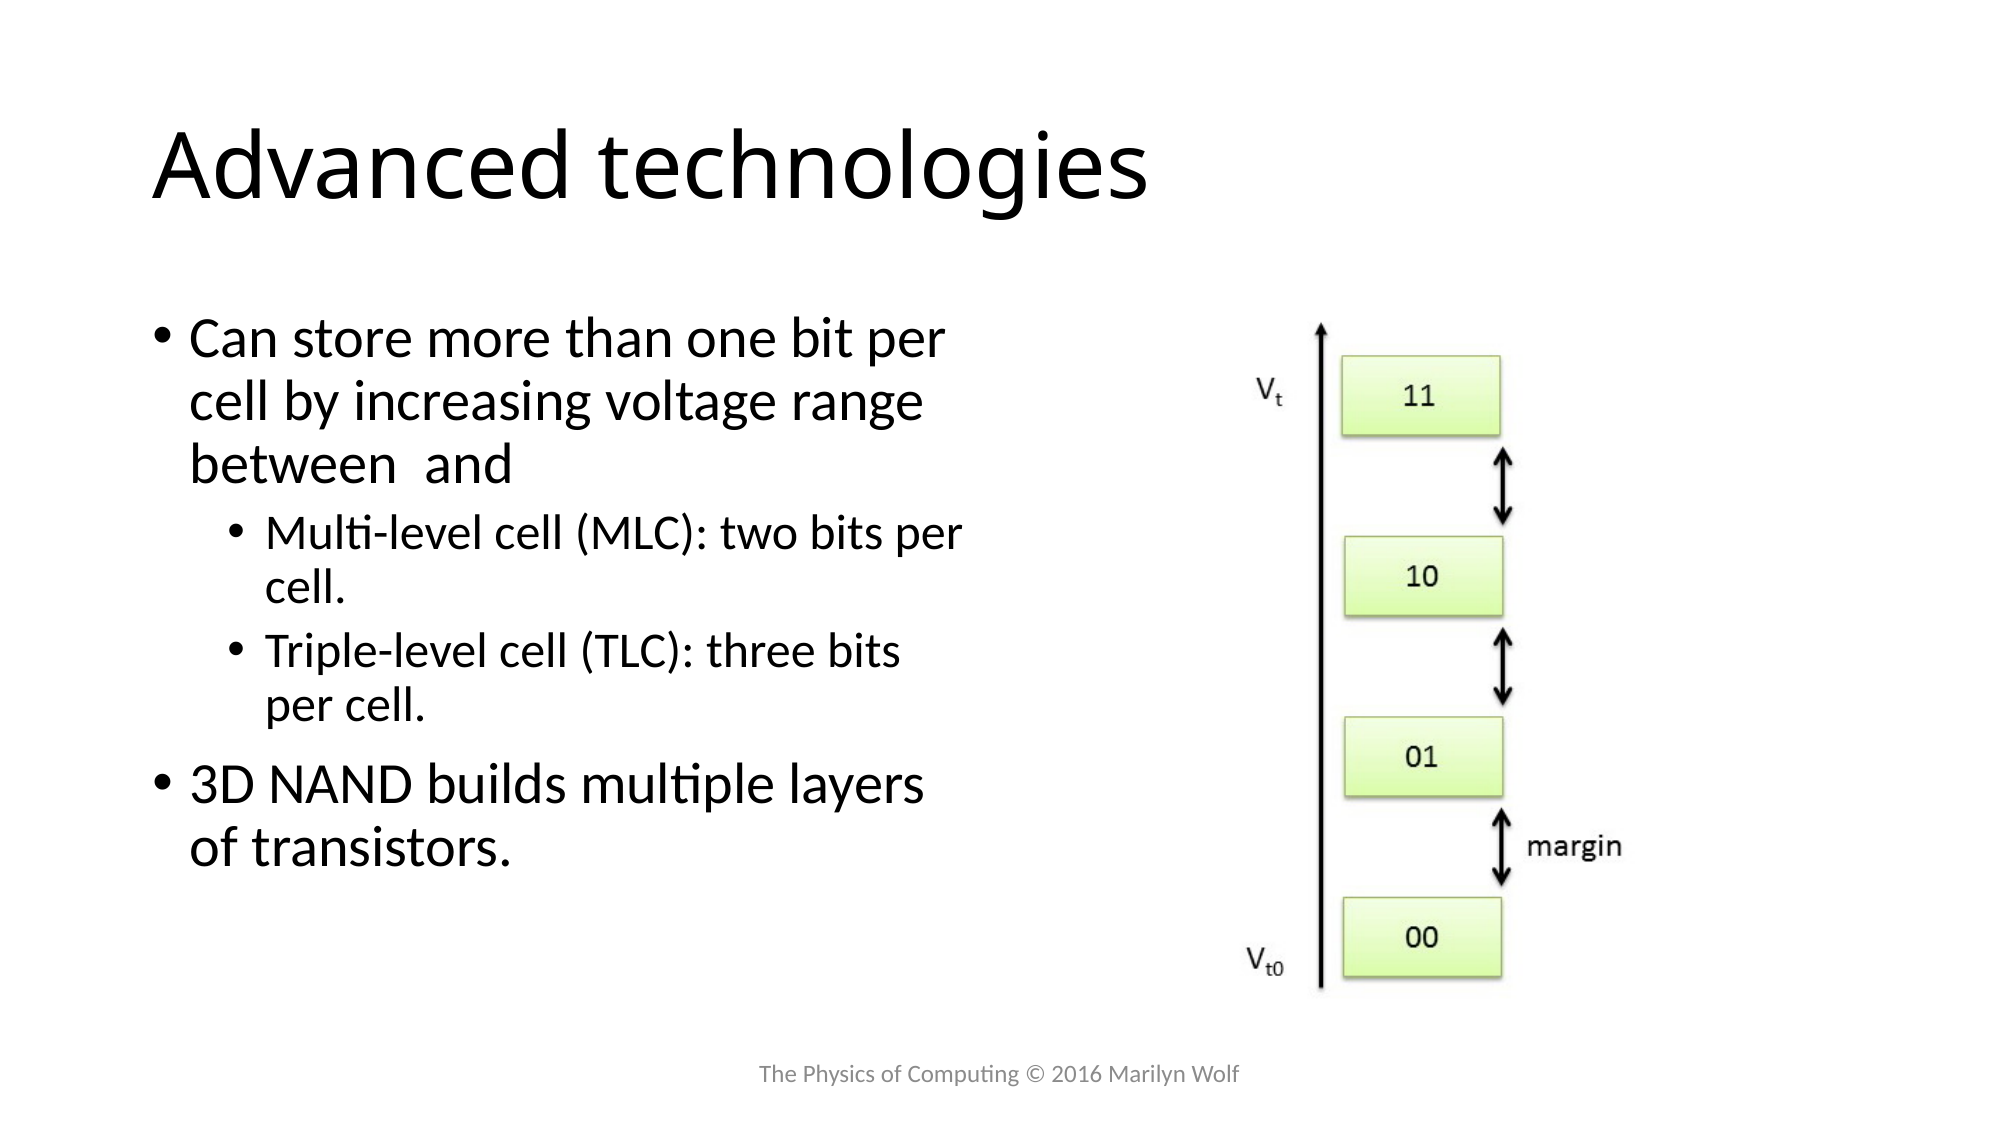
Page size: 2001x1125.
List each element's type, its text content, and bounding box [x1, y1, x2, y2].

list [1229, 299, 1646, 1014]
title Advanced technologies [137, 59, 1863, 278]
footer The Physics of Computing © 2016 Marilyn Wolf [662, 1042, 1338, 1103]
